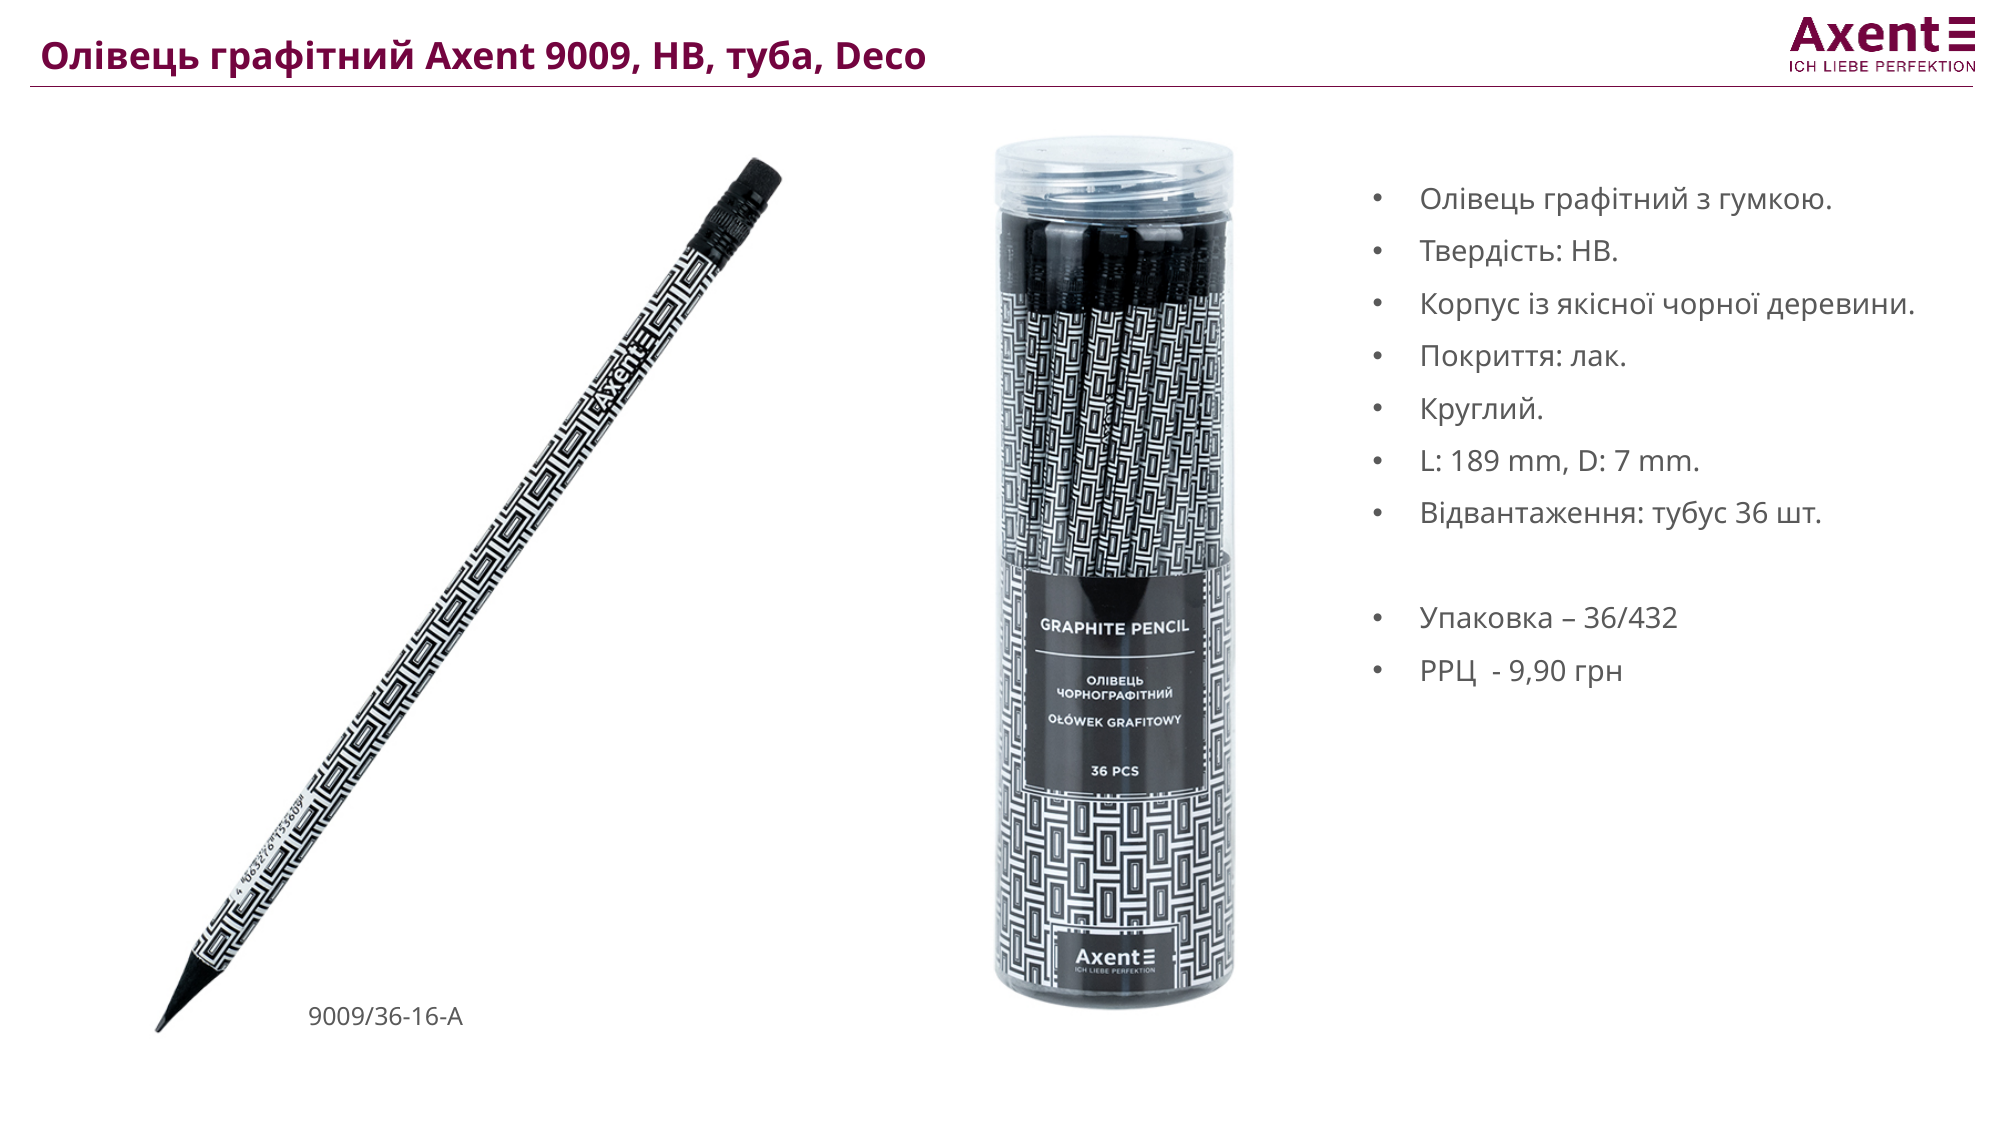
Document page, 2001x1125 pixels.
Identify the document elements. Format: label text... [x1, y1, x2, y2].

text_box Олівець графітний Axent 9009, HB, туба, Deco [25, 2, 1240, 85]
picture [987, 129, 1246, 1016]
picture [1790, 17, 1975, 73]
picture [25, 152, 912, 1039]
text_box Олівець графітний з гумкою. Твердість: HB. Корпус із якісної чорної деревини. Покриття: лак. Круглий. L: 189 mm, D: 7 mm. Відвантаження: тубус 36 шт. Упаковка – 36/432 РРЦ - 9,90 грн [1357, 155, 2000, 747]
